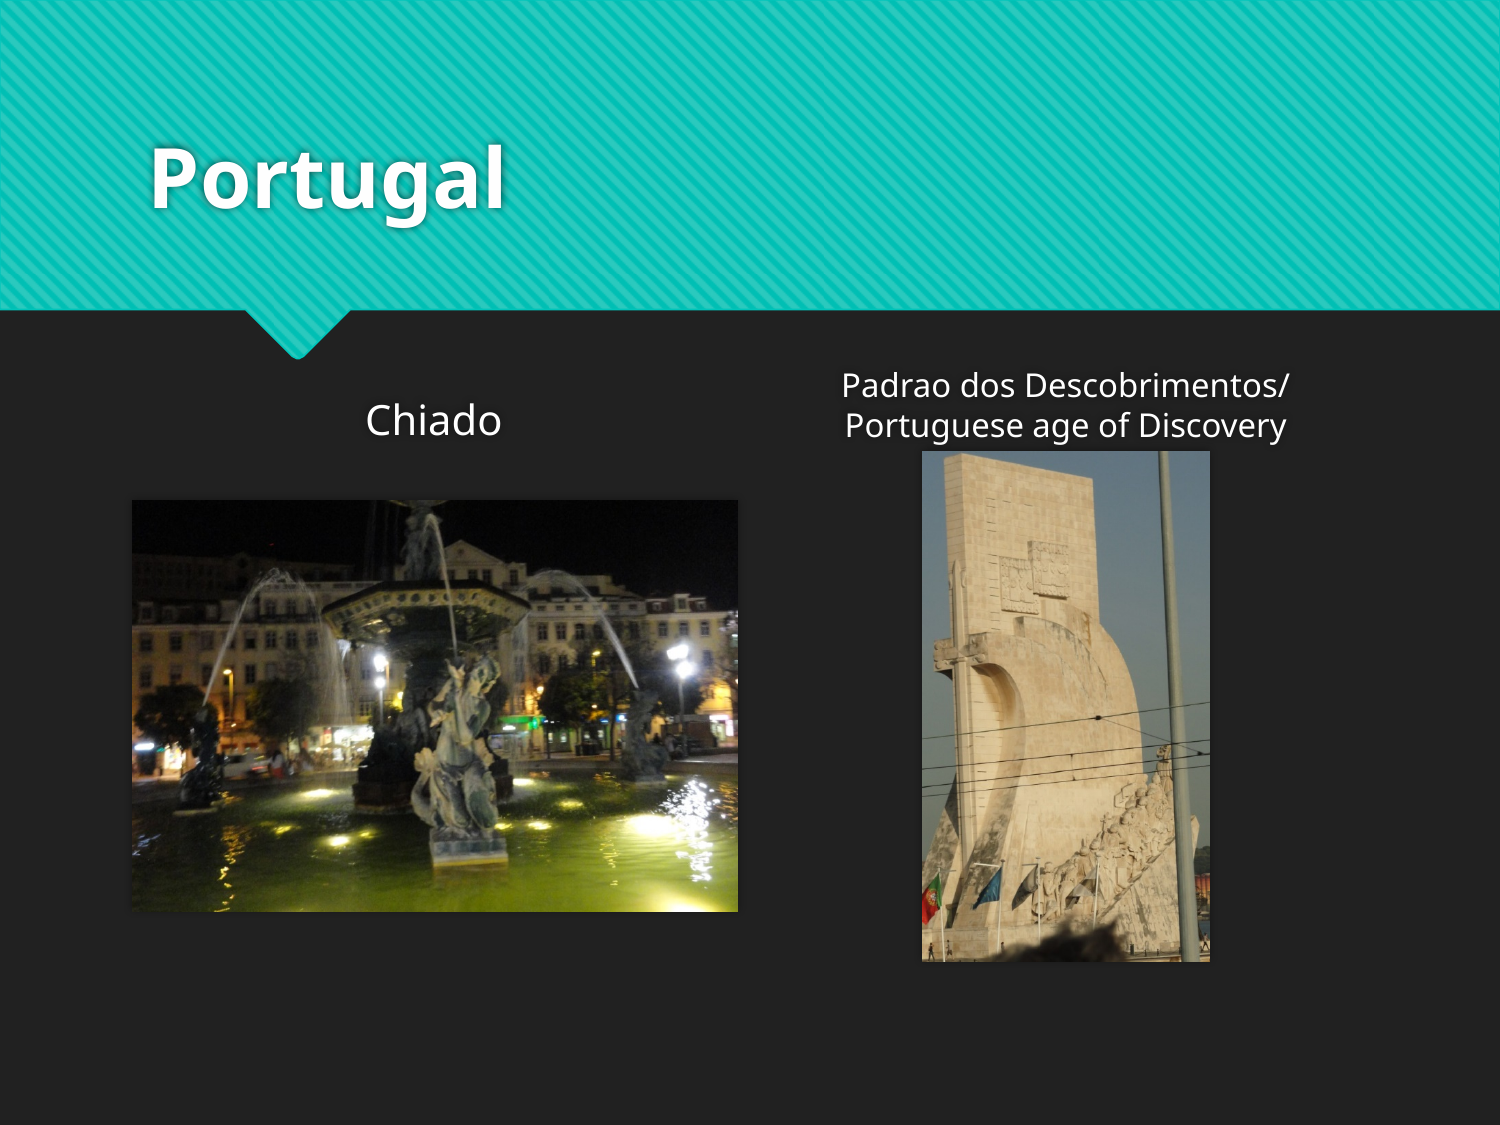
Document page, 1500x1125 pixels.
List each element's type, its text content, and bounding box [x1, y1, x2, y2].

list Chiado [132, 356, 735, 452]
title Portugal [132, 73, 1368, 233]
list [922, 451, 1210, 962]
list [132, 500, 738, 912]
list Padrao dos Descobrimentos/ Portuguese age of Discovery [765, 356, 1368, 452]
